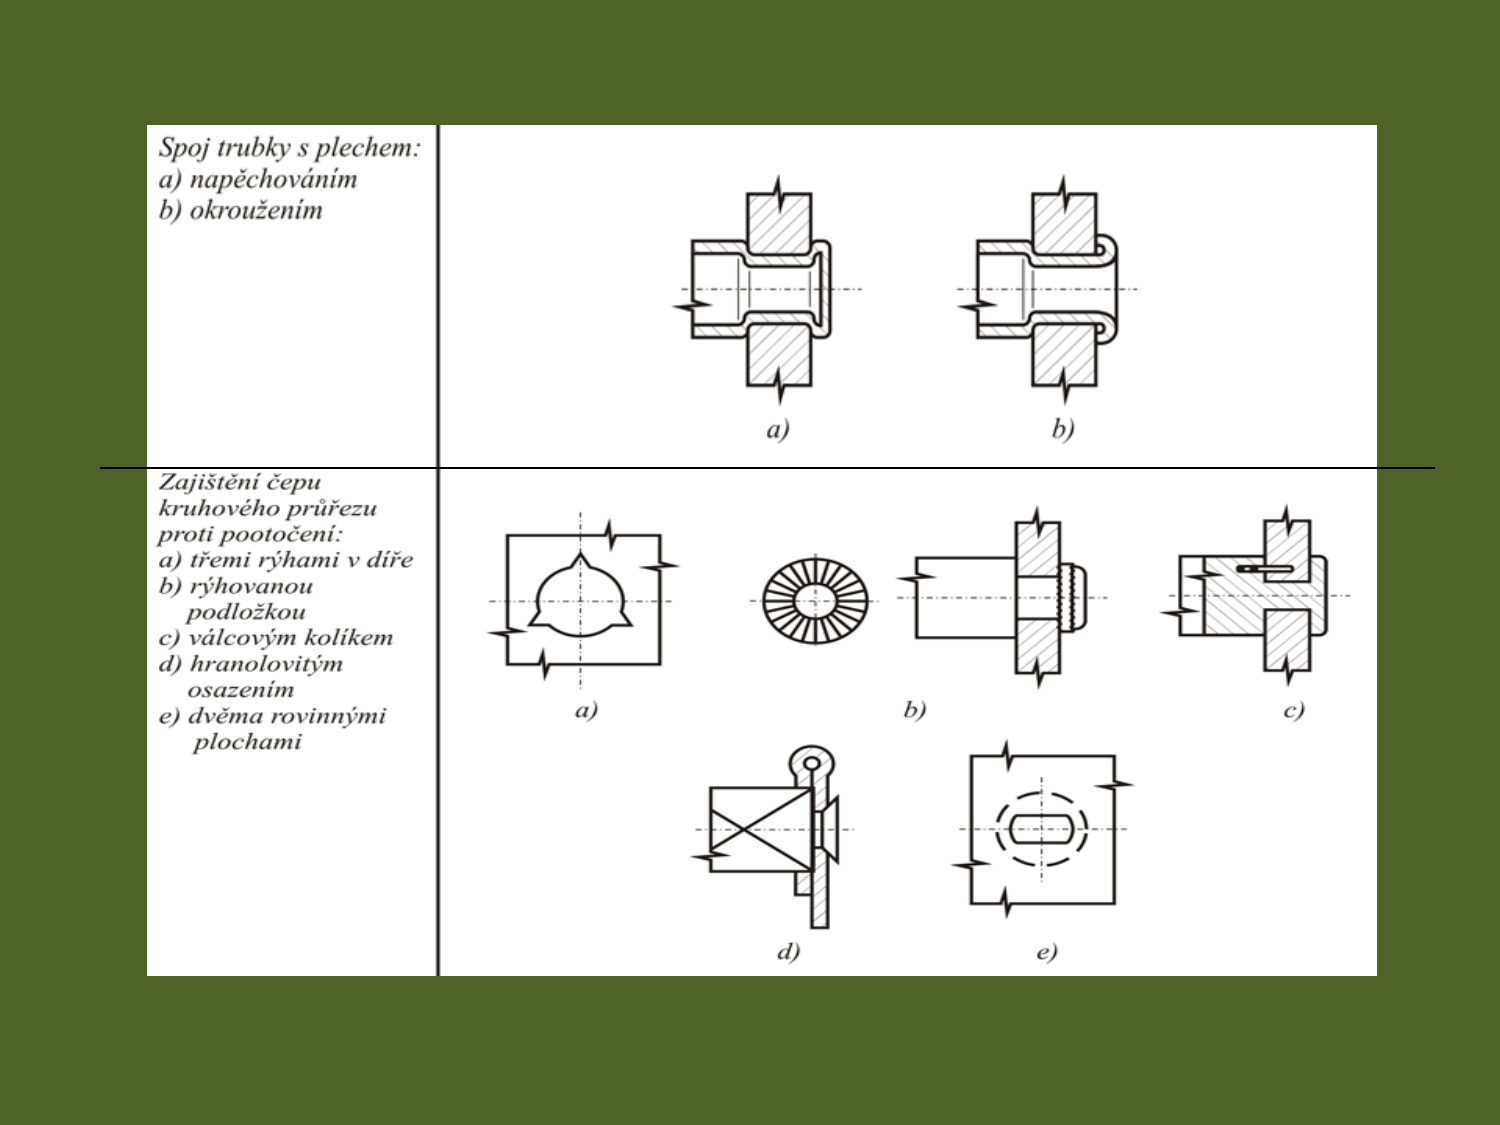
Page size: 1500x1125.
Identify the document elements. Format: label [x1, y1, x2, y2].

picture [147, 469, 1378, 977]
picture [147, 125, 1378, 467]
